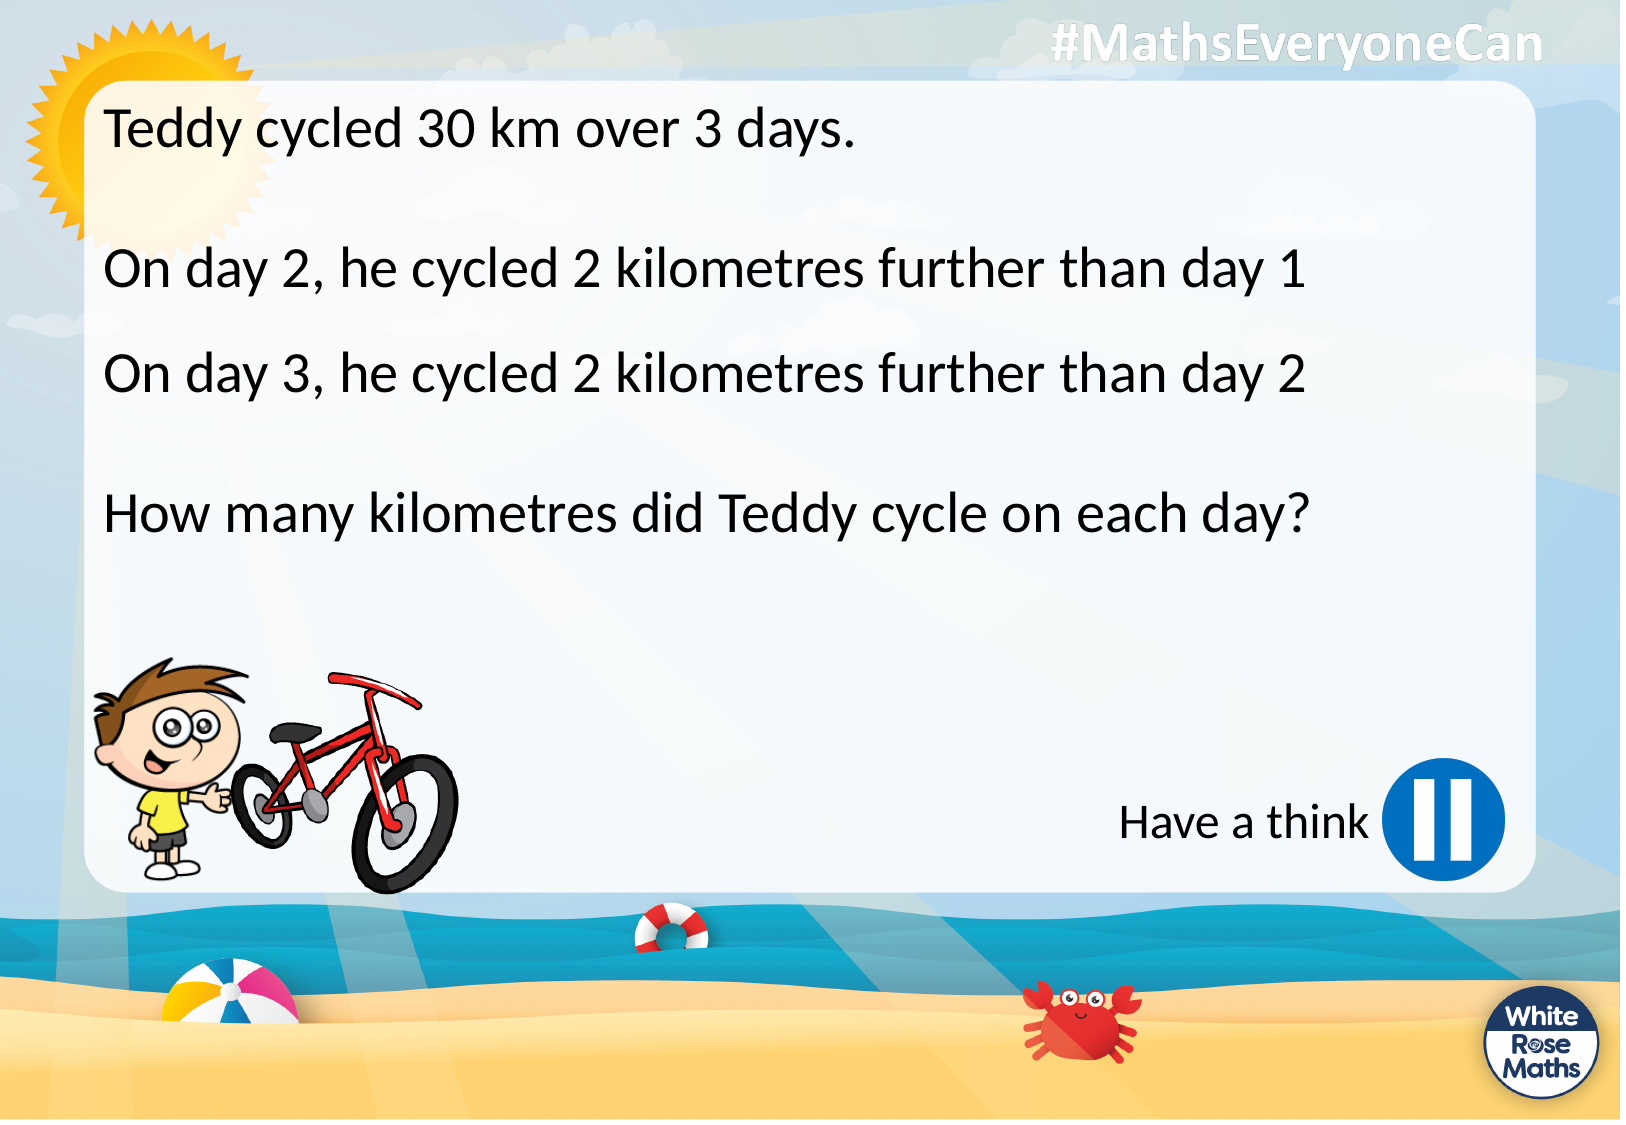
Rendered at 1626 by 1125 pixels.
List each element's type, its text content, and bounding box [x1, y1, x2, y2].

text_box Have a think [1103, 781, 1382, 857]
text_box Teddy cycled 30 km over 3 days. On day 2, he cycled 2 kilometres further than day 1 On day 3, he cycled 2 kilometres further than day 2 How many kilometres did Teddy cycle on each day? [88, 81, 1625, 552]
picture [0, 0, 1626, 1125]
